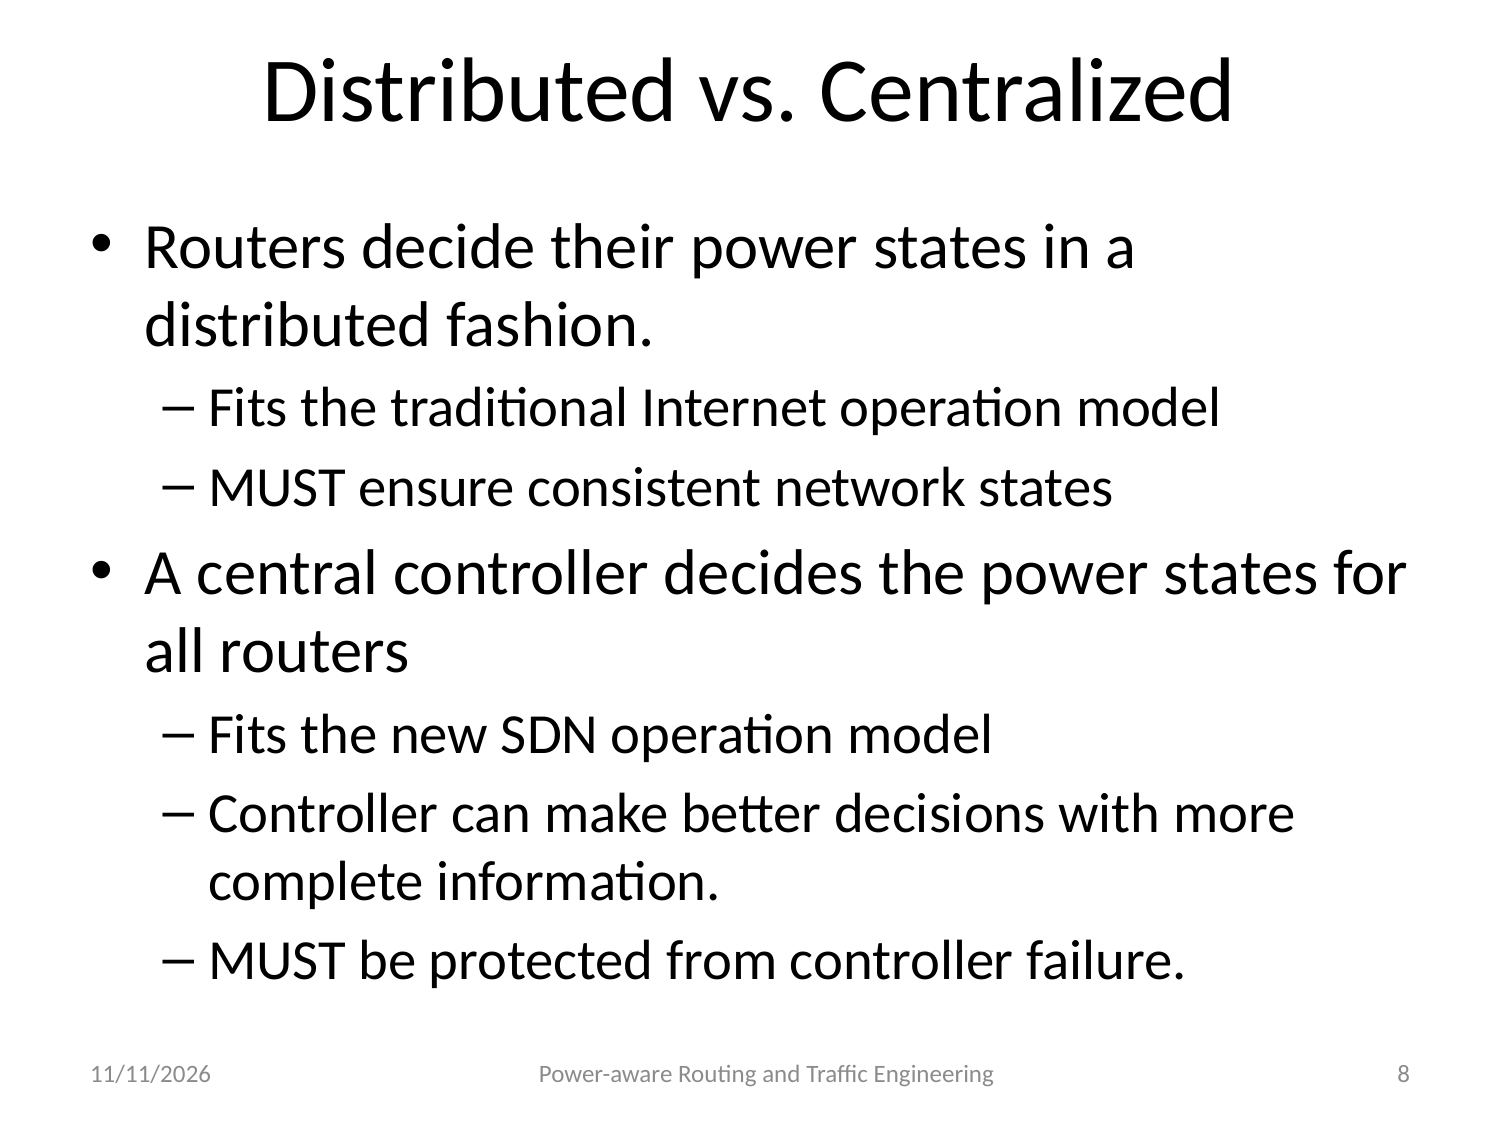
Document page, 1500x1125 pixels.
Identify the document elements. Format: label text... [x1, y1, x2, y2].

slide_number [75, 1042, 425, 1103]
list Routers decide their power states in a distributed fashion. Fits the traditional Internet operation model MUST ensure consistent network states A central controller decides the power states for all routers Fits the new SDN operation model Controller can make better decisions with more complete information. MUST be protected from controller failure. [75, 196, 1425, 1005]
title Distributed vs. Centralized [75, 20, 1425, 149]
footer Power-aware Routing and Traffic Engineering [512, 1042, 1022, 1103]
slide_number 8 [1074, 1042, 1425, 1103]
